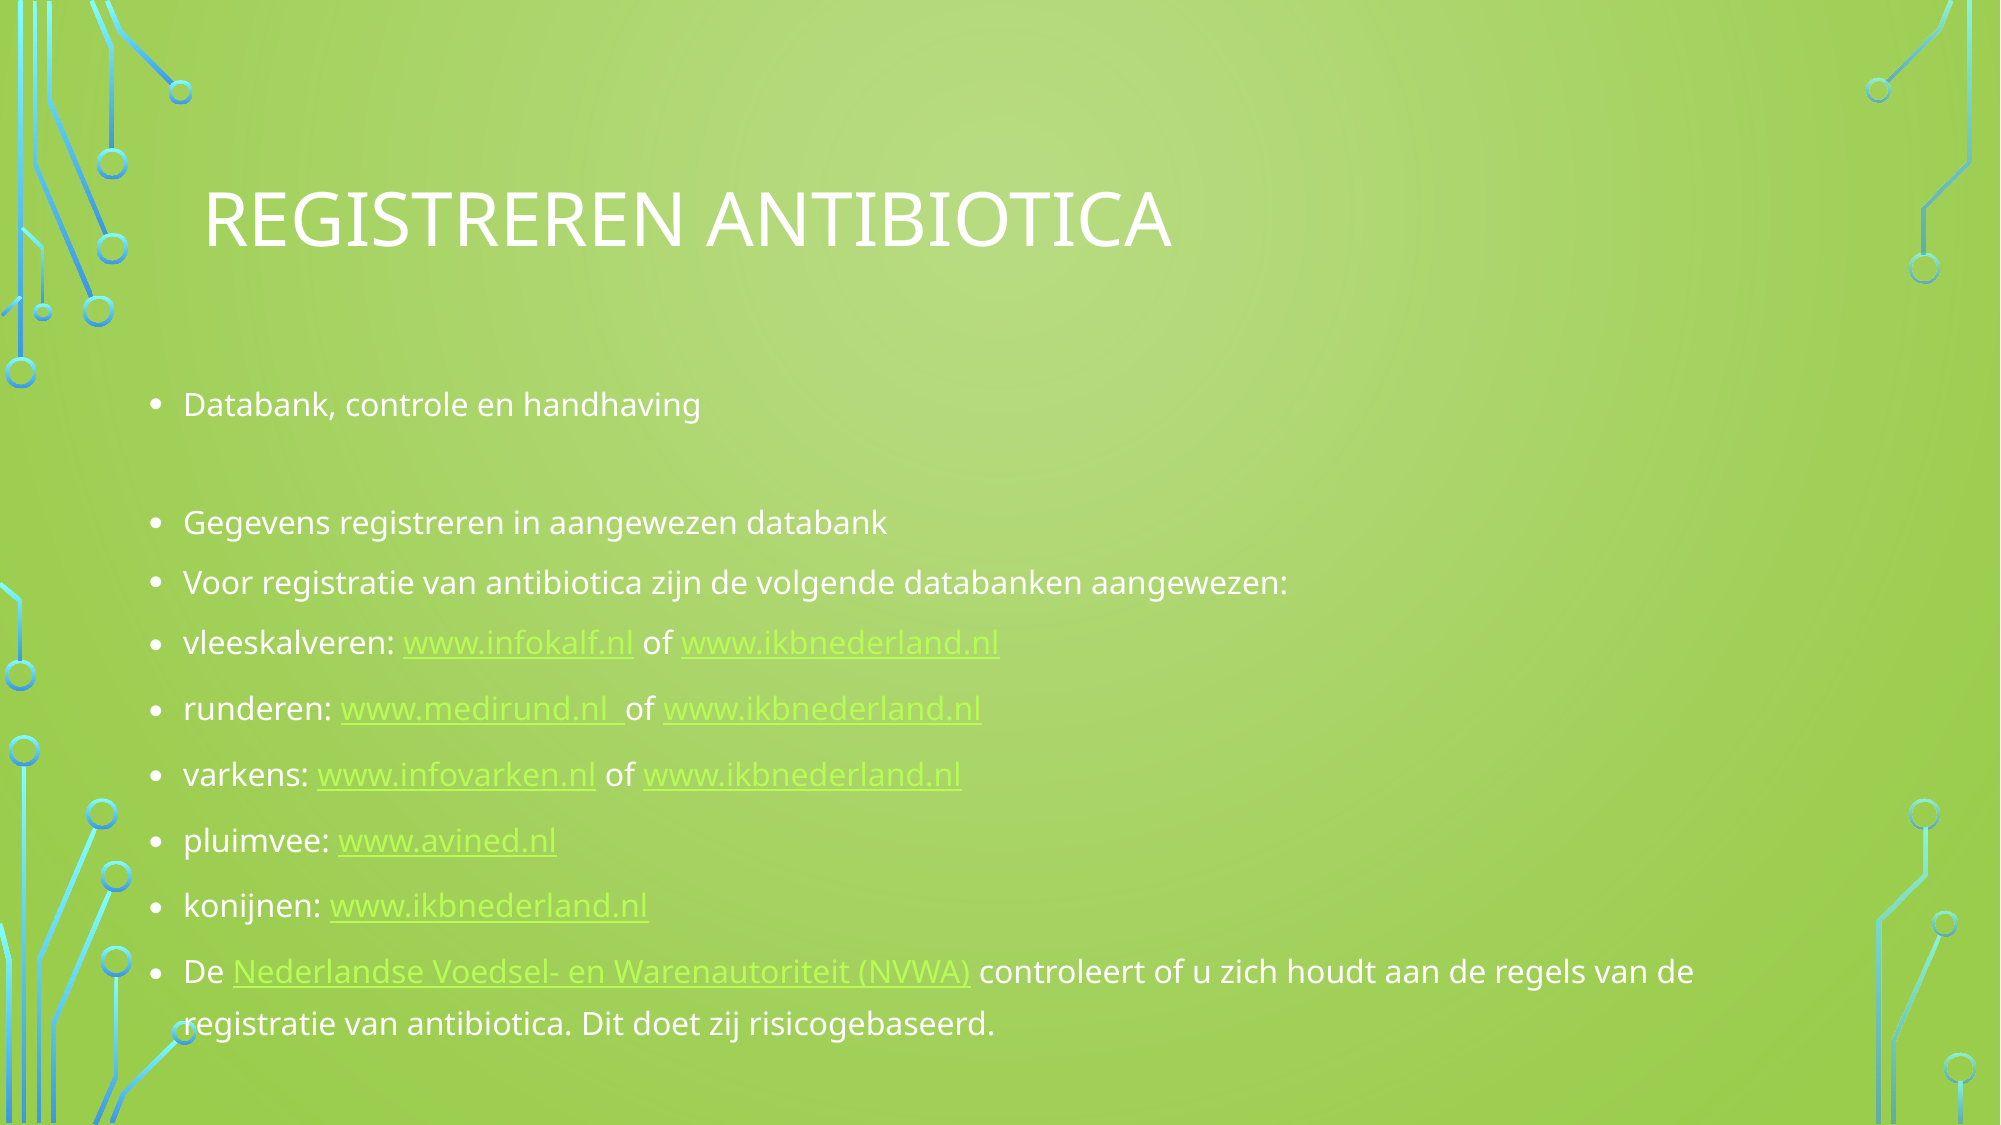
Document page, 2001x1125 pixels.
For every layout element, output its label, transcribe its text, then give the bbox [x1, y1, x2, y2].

list Databank, controle en handhaving Gegevens registreren in aangewezen databank Voor registratie van antibiotica zijn de volgende databanken aangewezen: vleeskalveren: www.infokalf.nl of www.ikbnederland.nl runderen: www.medirund.nl of www.ikbnederland.nl varkens: www.infovarken.nl of www.ikbnederland.nl pluimvee: www.avined.nl konijnen: www.ikbnederland.nl De Nederlandse Voedsel- en Warenautoriteit (NVWA) controleert of u zich houdt aan de regels van de registratie van antibiotica. Dit doet zij risicogebaseerd. [133, 369, 1813, 1053]
title Registreren antibiotica [187, 101, 1813, 344]
